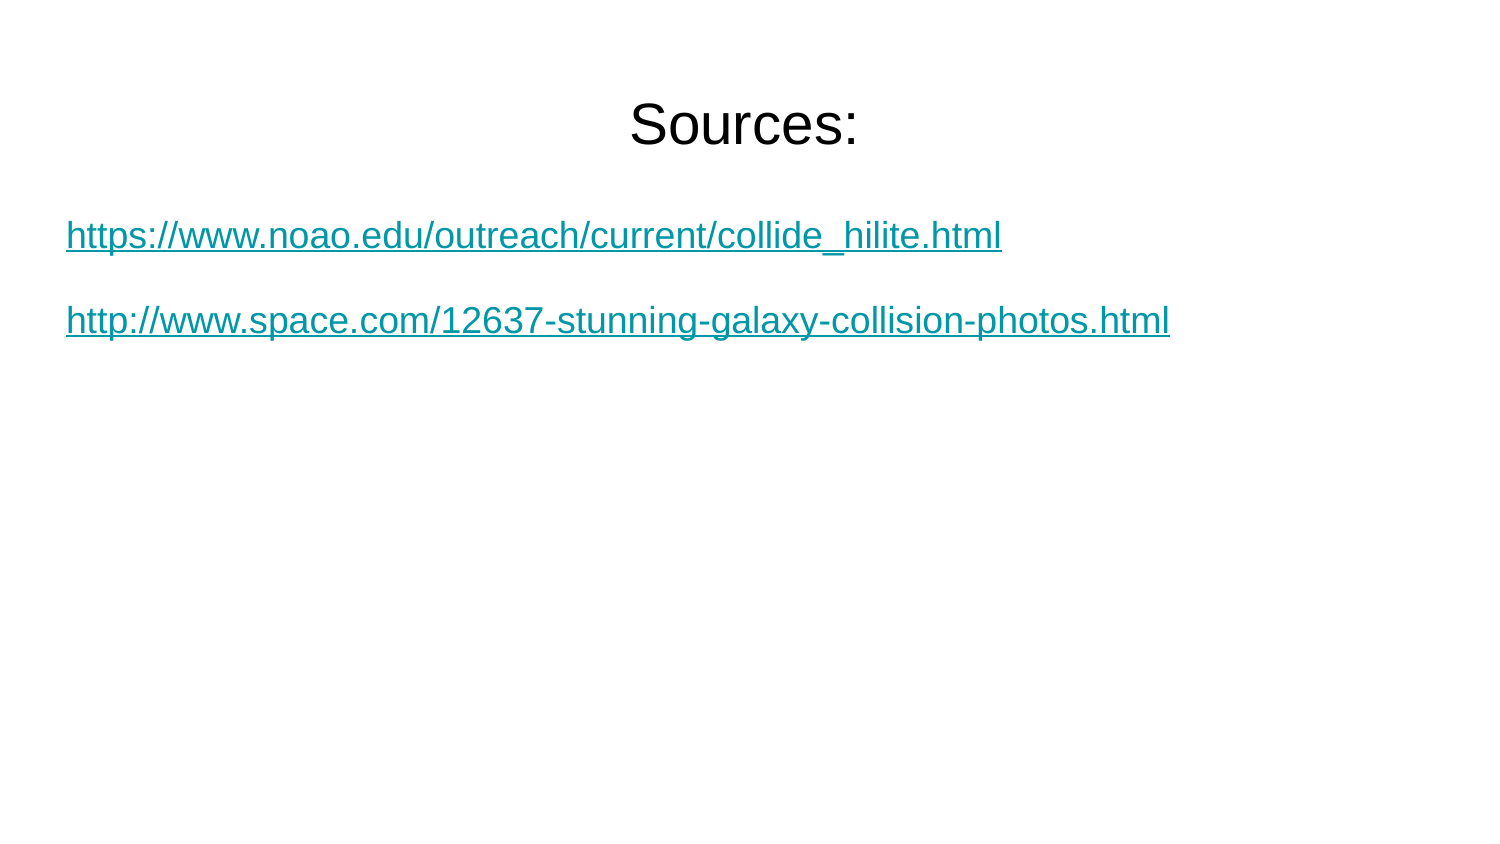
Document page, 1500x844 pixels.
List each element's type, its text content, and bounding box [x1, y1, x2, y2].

list https://www.noao.edu/outreach/current/collide_hilite.html http://www.space.com/12637-stunning-galaxy-collision-photos.html [51, 189, 1449, 750]
title Sources: [614, 71, 886, 166]
